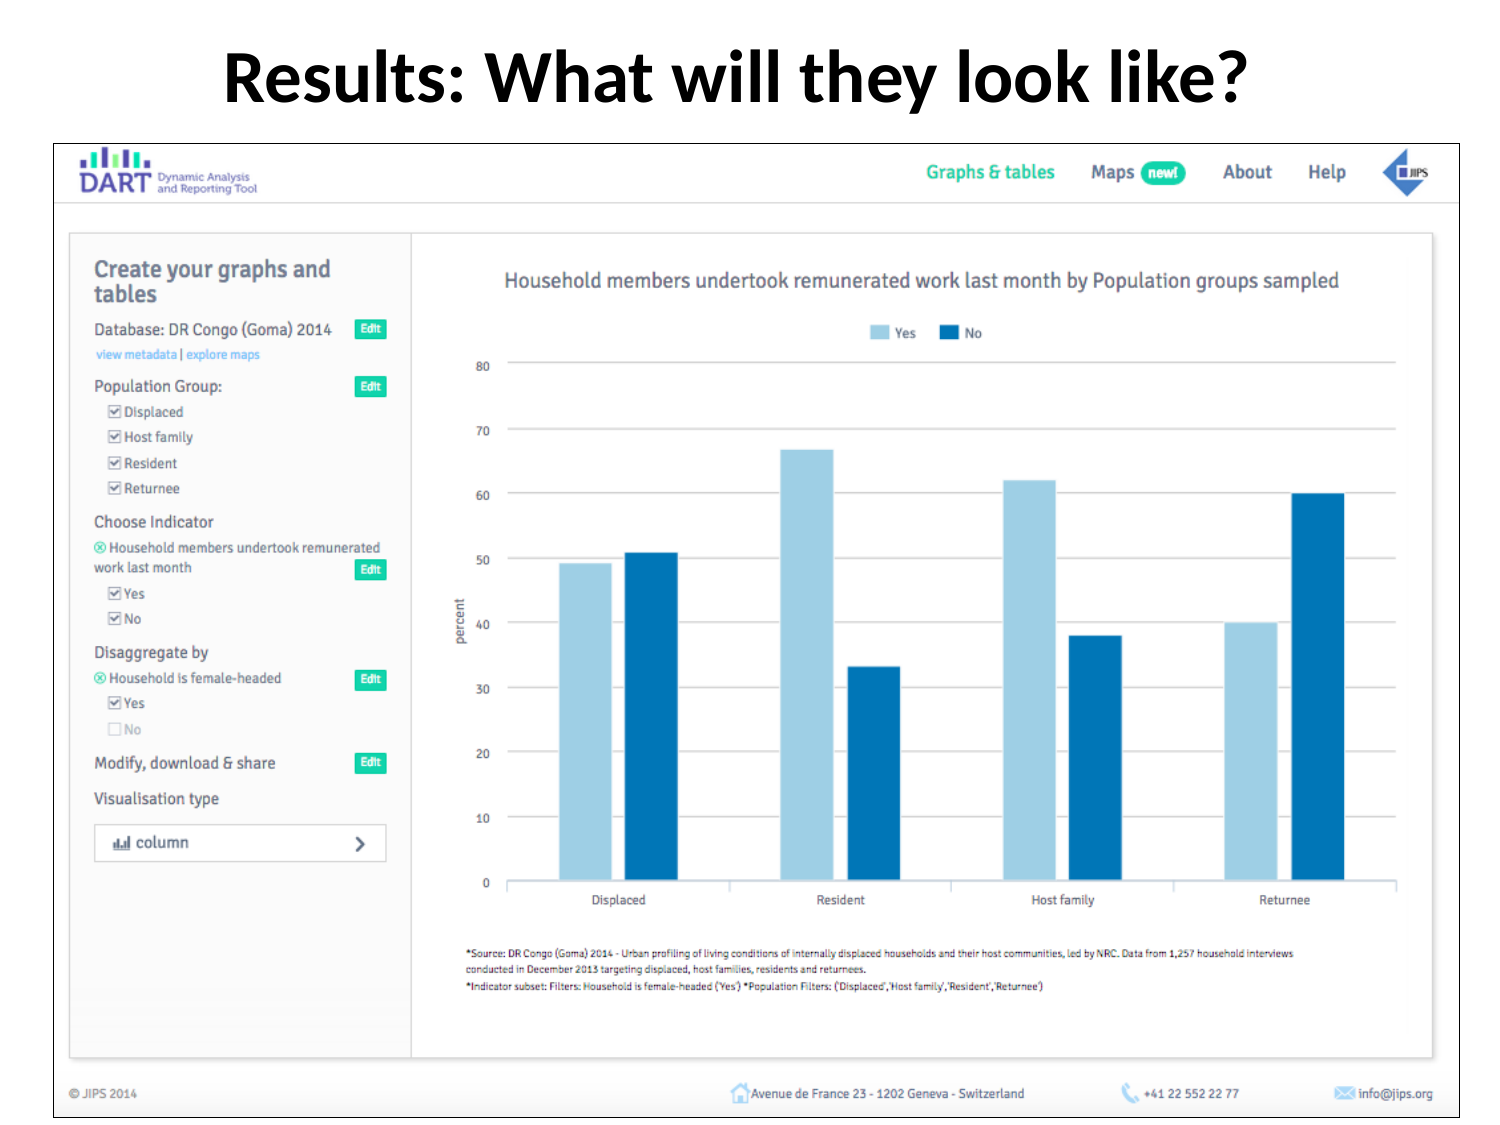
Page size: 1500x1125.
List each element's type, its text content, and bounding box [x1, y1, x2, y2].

title Results: What will they look like? [32, 32, 1460, 112]
picture [52, 143, 1460, 1119]
